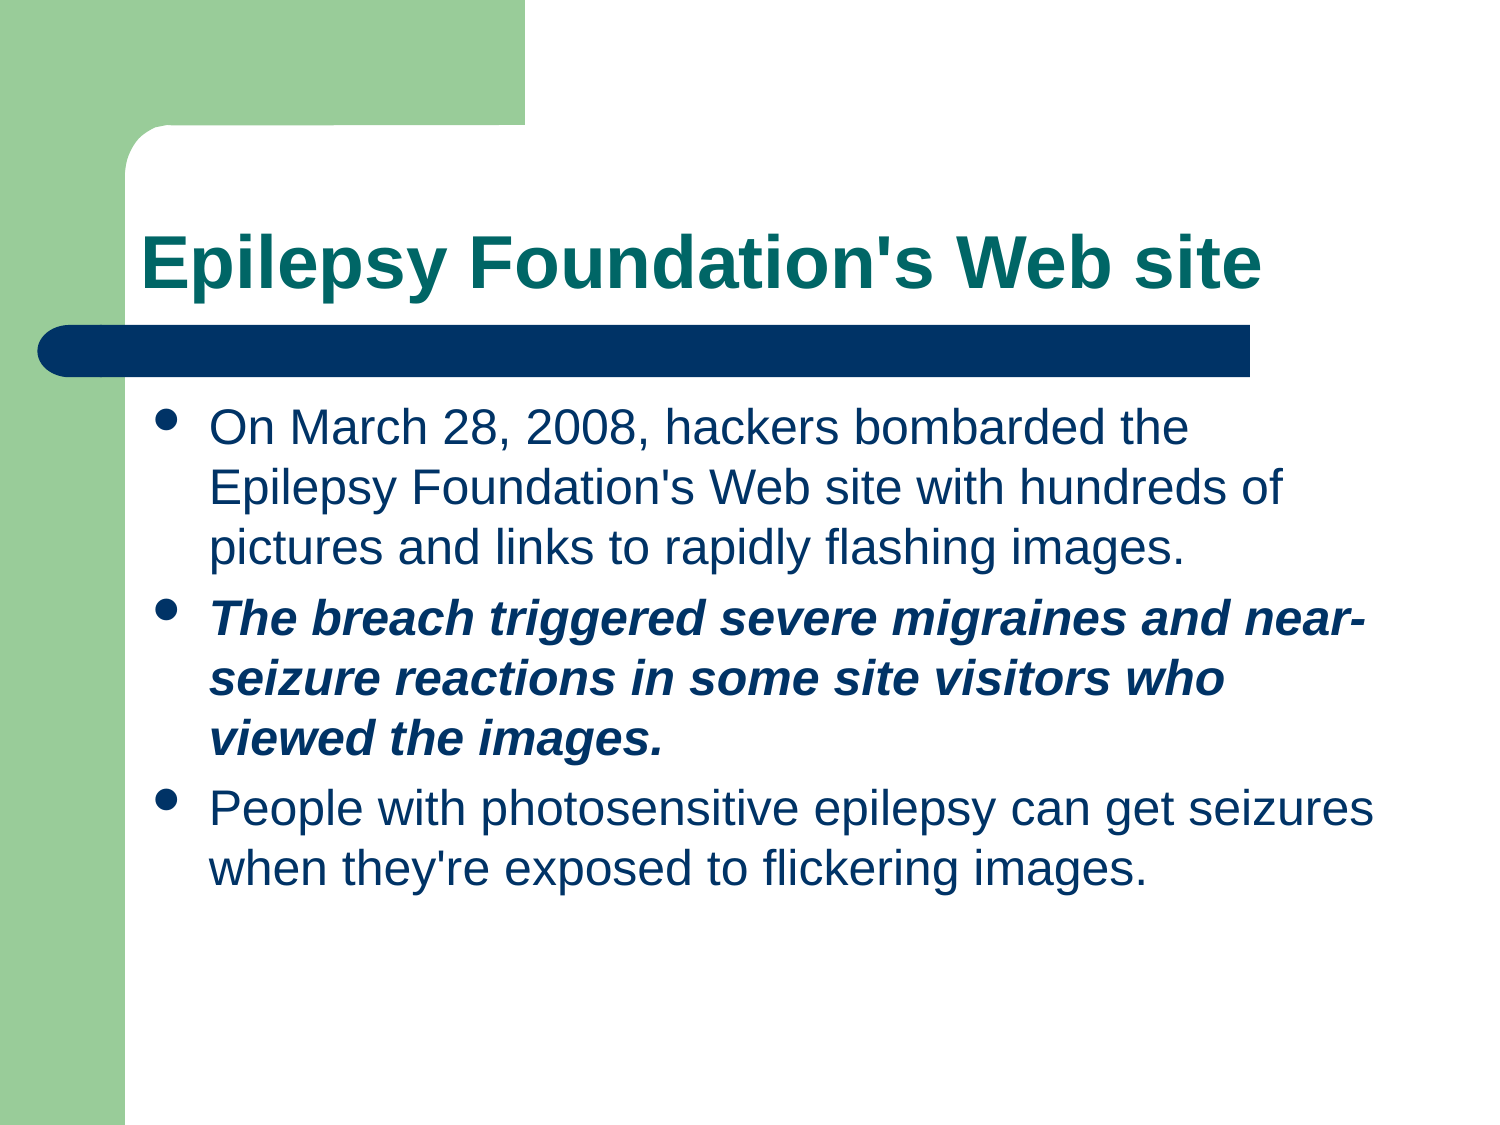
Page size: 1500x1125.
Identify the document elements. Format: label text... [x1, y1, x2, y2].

list On March 28, 2008, hackers bombarded the Epilepsy Foundation's Web site with hundreds of pictures and links to rapidly flashing images. The breach triggered severe migraines and near-seizure reactions in some site visitors who viewed the images. People with photosensitive epilepsy can get seizures when they're exposed to flickering images. [137, 387, 1400, 999]
title Epilepsy Foundation's Web site [124, 124, 1426, 313]
